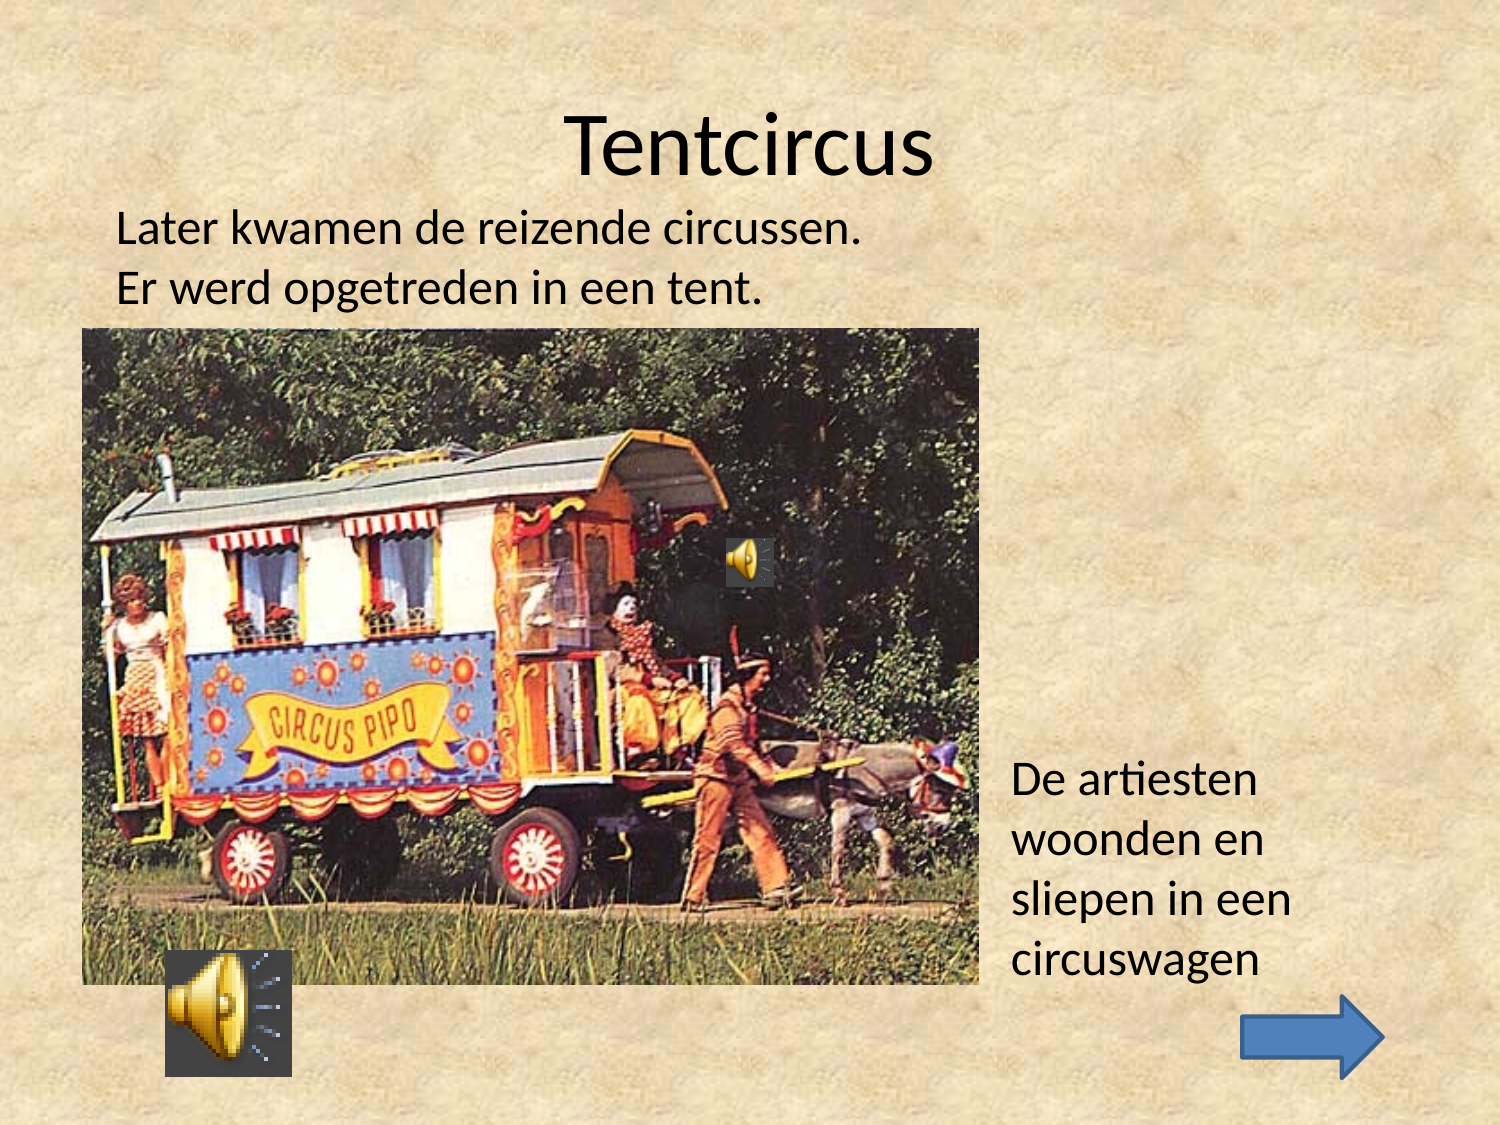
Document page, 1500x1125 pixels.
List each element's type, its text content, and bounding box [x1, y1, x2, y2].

text_box De artiesten woonden en sliepen in een circuswagen [996, 738, 1383, 993]
title Tentcircus [75, 45, 1425, 233]
text_box Later kwamen de reizende circussen. Er werd opgetreden in een tent. [100, 187, 878, 323]
text_box [1240, 994, 1385, 1081]
picture [0, 0, 1500, 1125]
